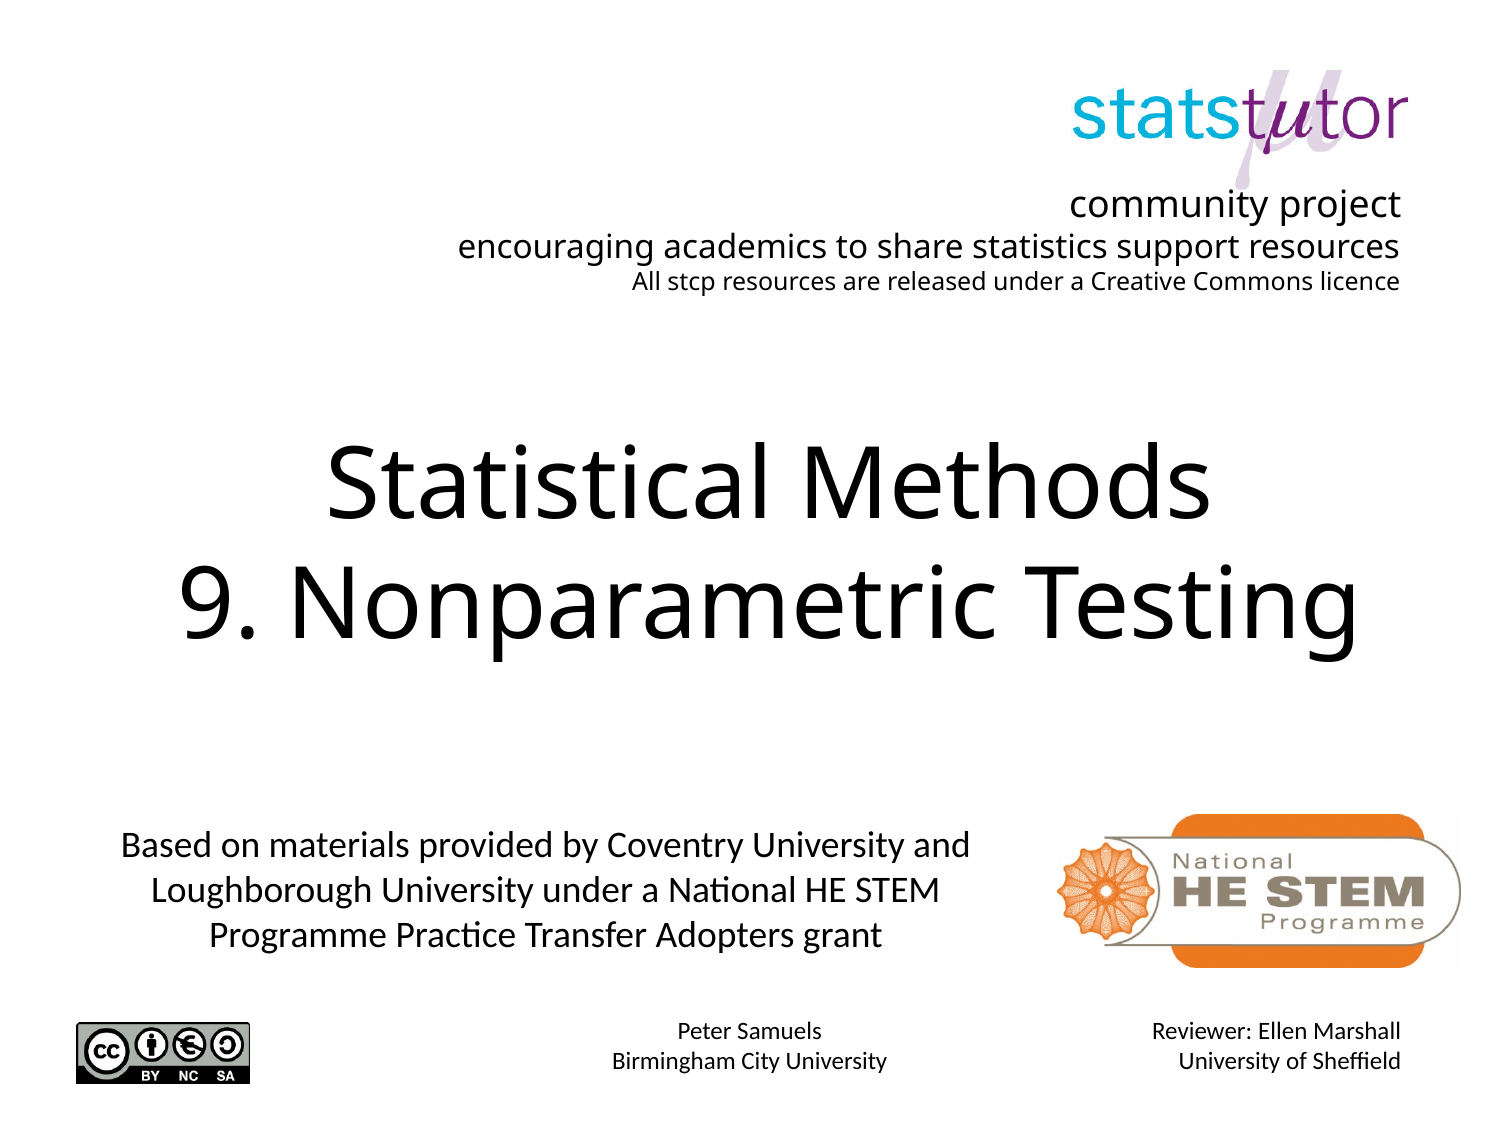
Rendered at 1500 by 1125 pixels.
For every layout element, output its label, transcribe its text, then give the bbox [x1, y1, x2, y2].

picture [1056, 814, 1461, 968]
text_box Peter Samuels Birmingham City University [549, 1007, 951, 1083]
text_box Reviewer: Ellen Marshall University of Sheffield [1038, 1007, 1417, 1083]
title Statistical Methods 9. Nonparametric Testing [96, 349, 1444, 728]
picture [1063, 58, 1417, 196]
text_box Based on materials provided by Coventry University and Loughborough University under a National HE STEM Programme Practice Transfer Adopters grant [47, 812, 1046, 963]
text_box community project encouraging academics to share statistics support resources All stcp resources are released under a Creative Commons licence [123, 172, 1417, 303]
picture [76, 1022, 251, 1084]
